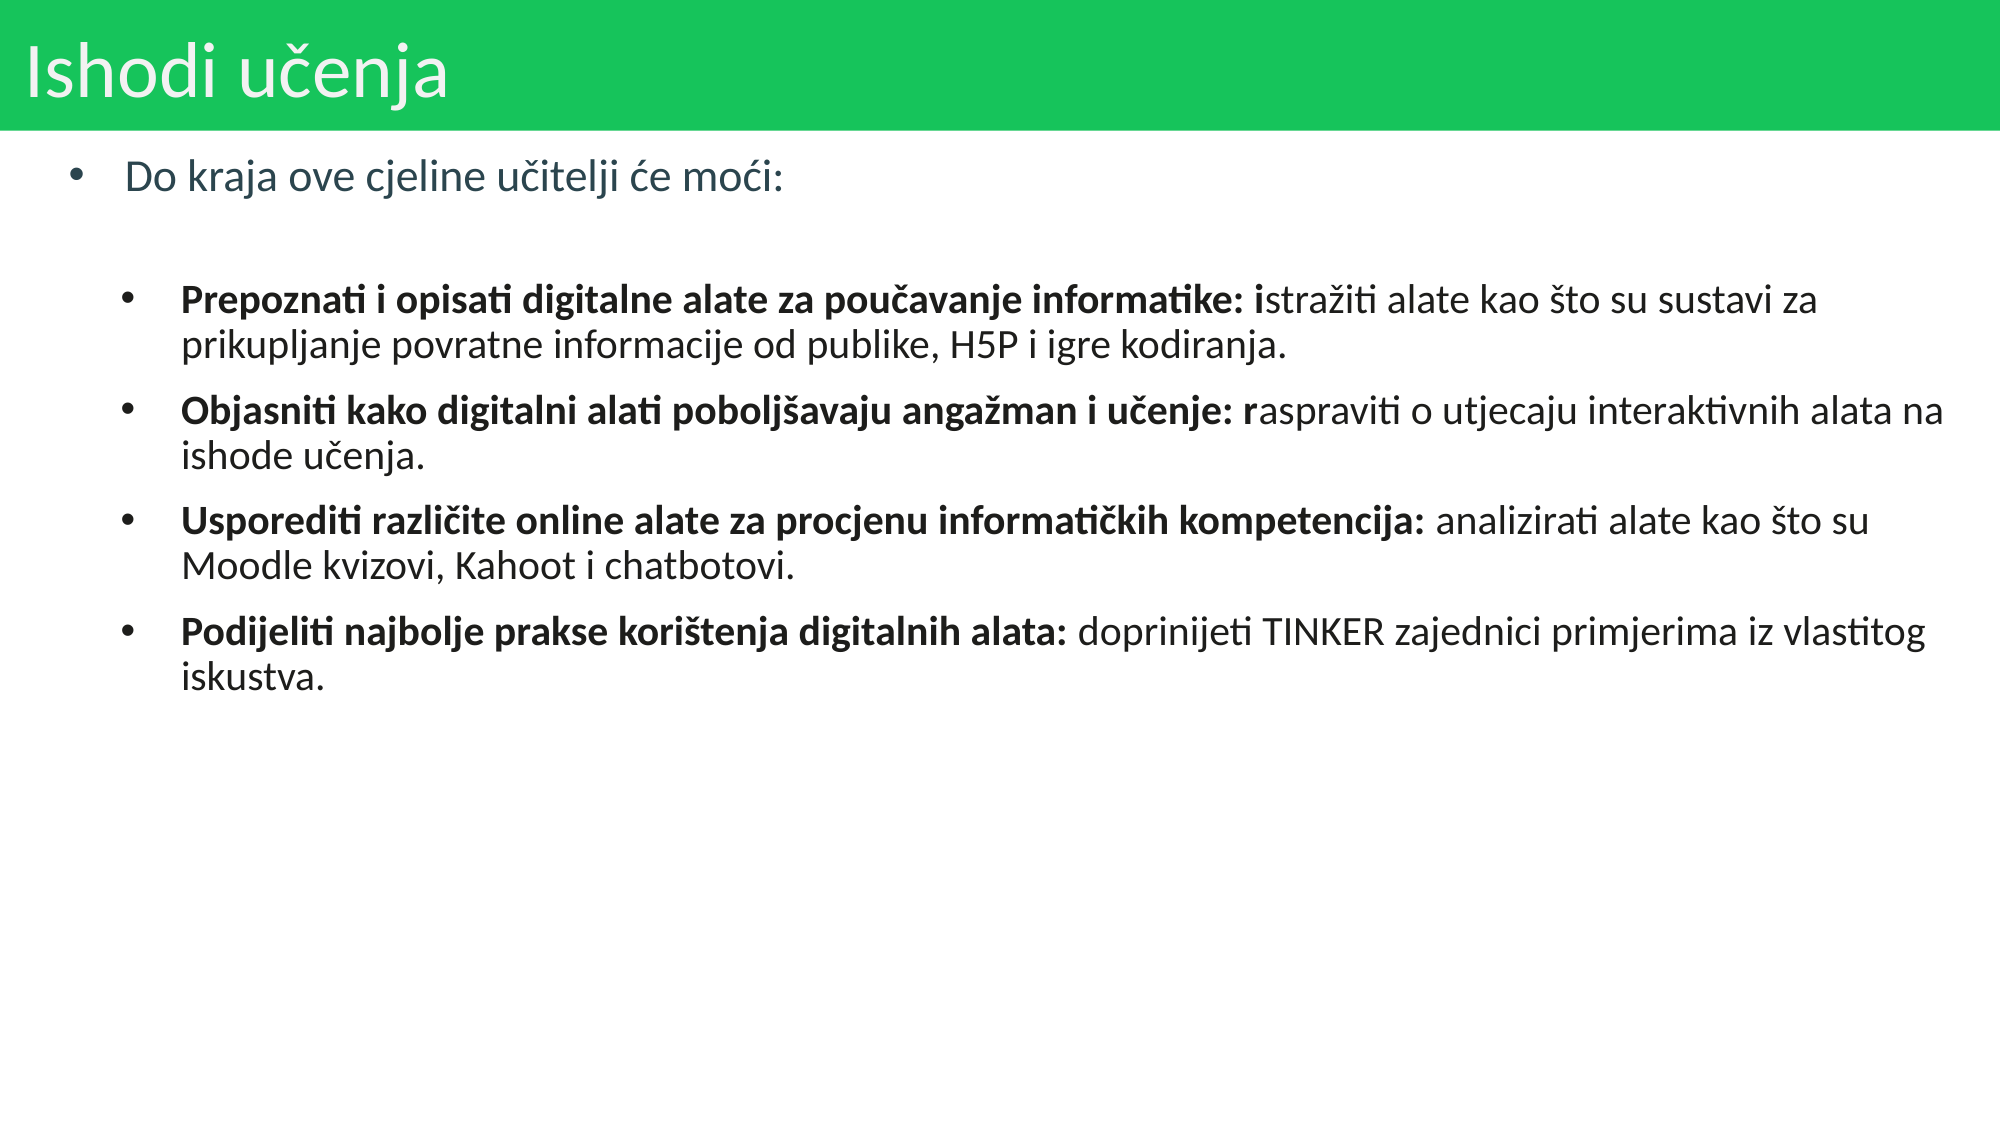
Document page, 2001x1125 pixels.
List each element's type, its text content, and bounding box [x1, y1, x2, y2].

title Ishodi učenja [16, 13, 1976, 131]
list Do kraja ove cjeline učitelji će moći: Prepoznati i opisati digitalne alate za poučavanje informatike: istražiti alate kao što su sustavi za prikupljanje povratne informacije od publike, H5P i igre kodiranja. Objasniti kako digitalni alati poboljšavaju angažman i učenje: raspraviti o utjecaju interaktivnih alata na ishode učenja. Usporediti različite online alate za procjenu informatičkih kompetencija: analizirati alate kao što su Moodle kvizovi, Kahoot i chatbotovi. Podijeliti najbolje prakse korištenja digitalnih alata: doprinijeti TINKER zajednici primjerima iz vlastitog iskustva. [16, 144, 1976, 1108]
